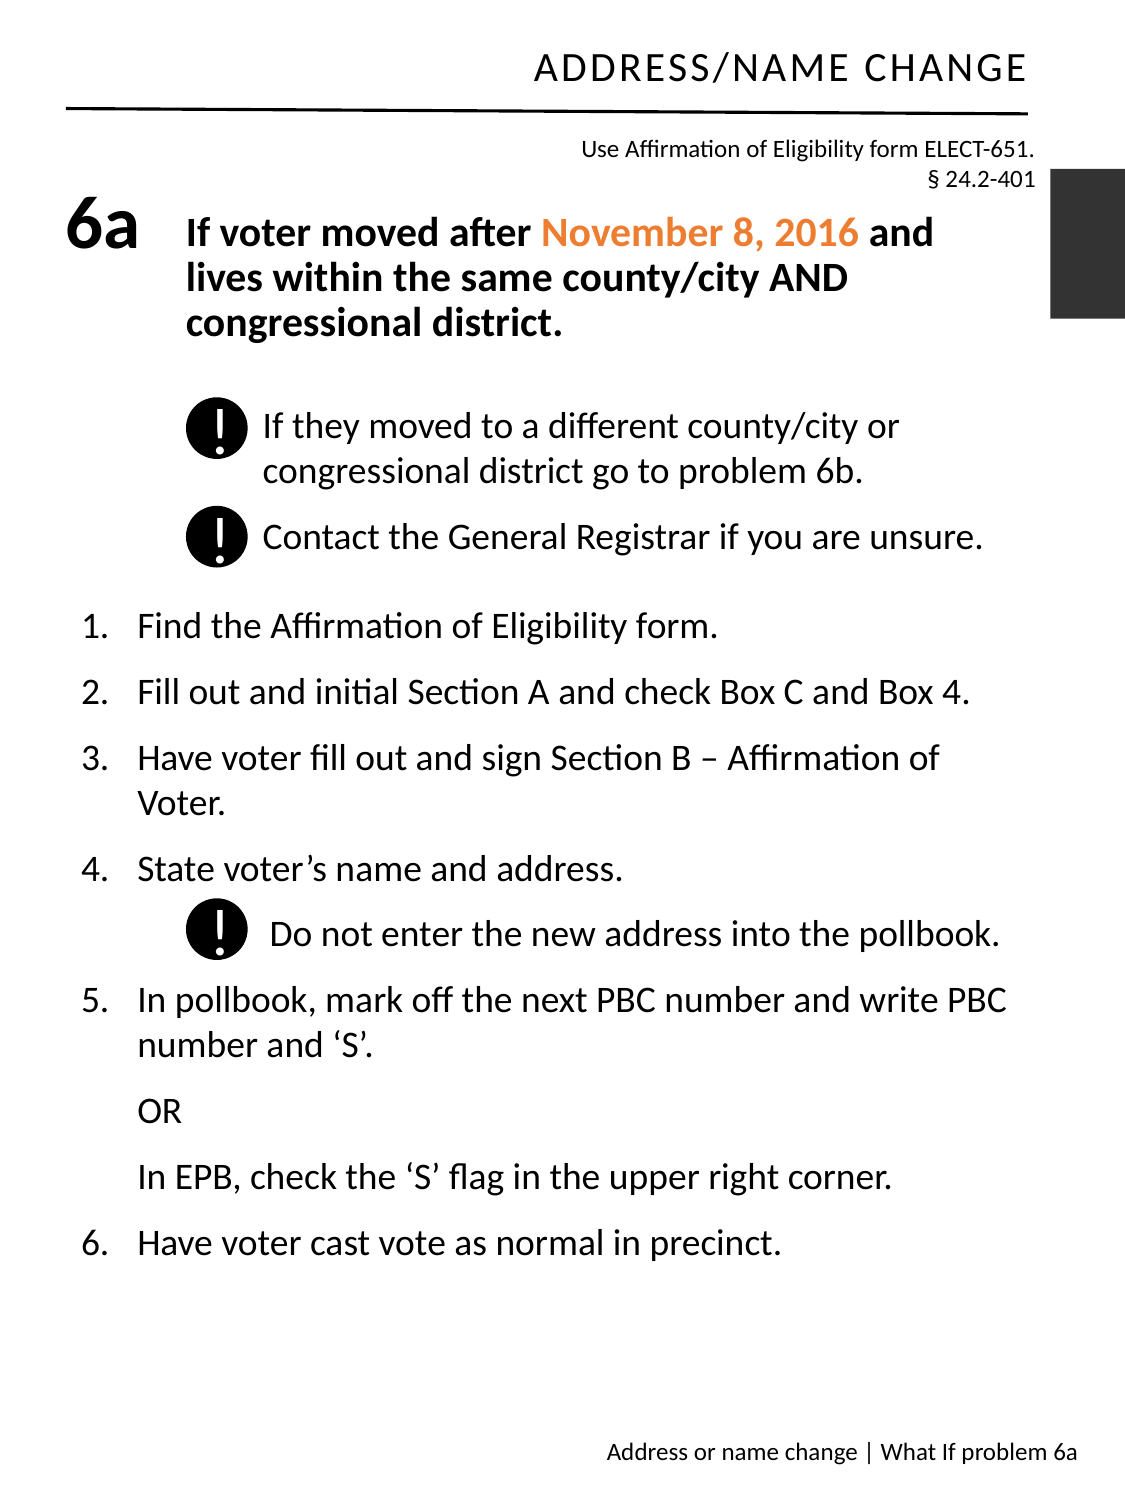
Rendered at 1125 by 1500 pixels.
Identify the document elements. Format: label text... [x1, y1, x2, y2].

text_box Address or name change | What If problem 6a [592, 1427, 1125, 1473]
text_box Use Affirmation of Eligibility form ELECT-651. § 24.2-401 [566, 125, 1051, 200]
list If voter moved after November 8, 2016 and lives within the same county/city AND congressional district. [170, 202, 1020, 453]
list Find the Affirmation of Eligibility form. Fill out and initial Section A and check Box C and Box 4. Have voter fill out and sign Section B – Affirmation of Voter. State voter’s name and address. Do not enter the new address into the pollbook. In pollbook, mark off the next PBC number and write PBC number and ‘S’. OR In EPB, check the ‘S’ flag in the upper right corner. Have voter cast vote as normal in precinct. [65, 593, 1051, 1500]
text_box ! [184, 897, 249, 962]
text_box Contact the General Registrar if you are unsure. [247, 504, 1020, 593]
text_box ! [184, 504, 249, 569]
text_box If they moved to a different county/city or congressional district go to problem 6b. [247, 393, 980, 482]
text_box ! [184, 396, 249, 461]
list 6a [50, 176, 190, 340]
